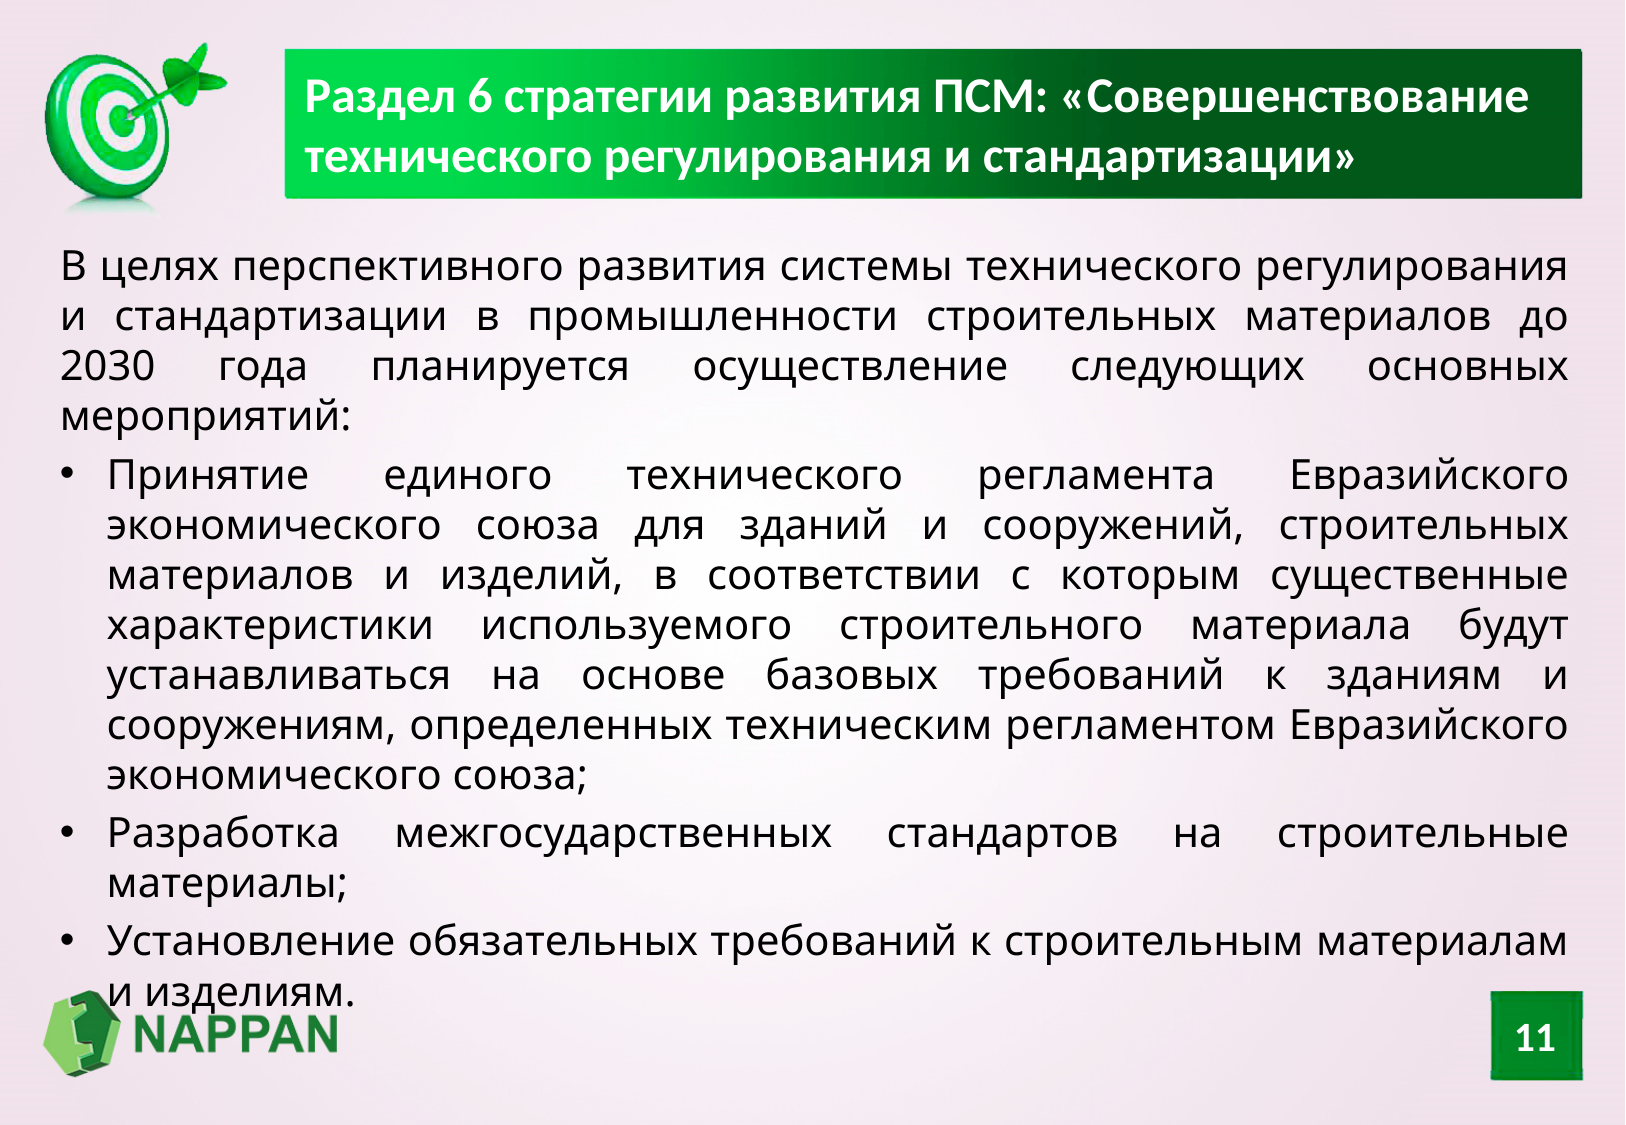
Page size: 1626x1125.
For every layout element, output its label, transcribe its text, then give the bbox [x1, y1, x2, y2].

slide_number 11 [1485, 987, 1585, 1083]
list В целях перспективного развития системы технического регулирования и стандартизации в промышленности строительных материалов до 2030 года планируется осуществление следующих основных мероприятий: Принятие единого технического регламента Евразийского экономического союза для зданий и сооружений, строительных материалов и изделий, в соответствии с которым существенные характеристики используемого строительного материала будут устанавливаться на основе базовых требований к зданиям и сооружениям, определенных техническим регламентом Евразийского экономического союза; Разработка межгосударственных стандартов на строительные материалы; Установление обязательных требований к строительным материалам и изделиям. [44, 231, 1585, 929]
picture [0, 0, 1625, 1125]
title Раздел 6 стратегии развития ПСМ: «Совершенствование технического регулирования и стандартизации» [289, 49, 1585, 197]
